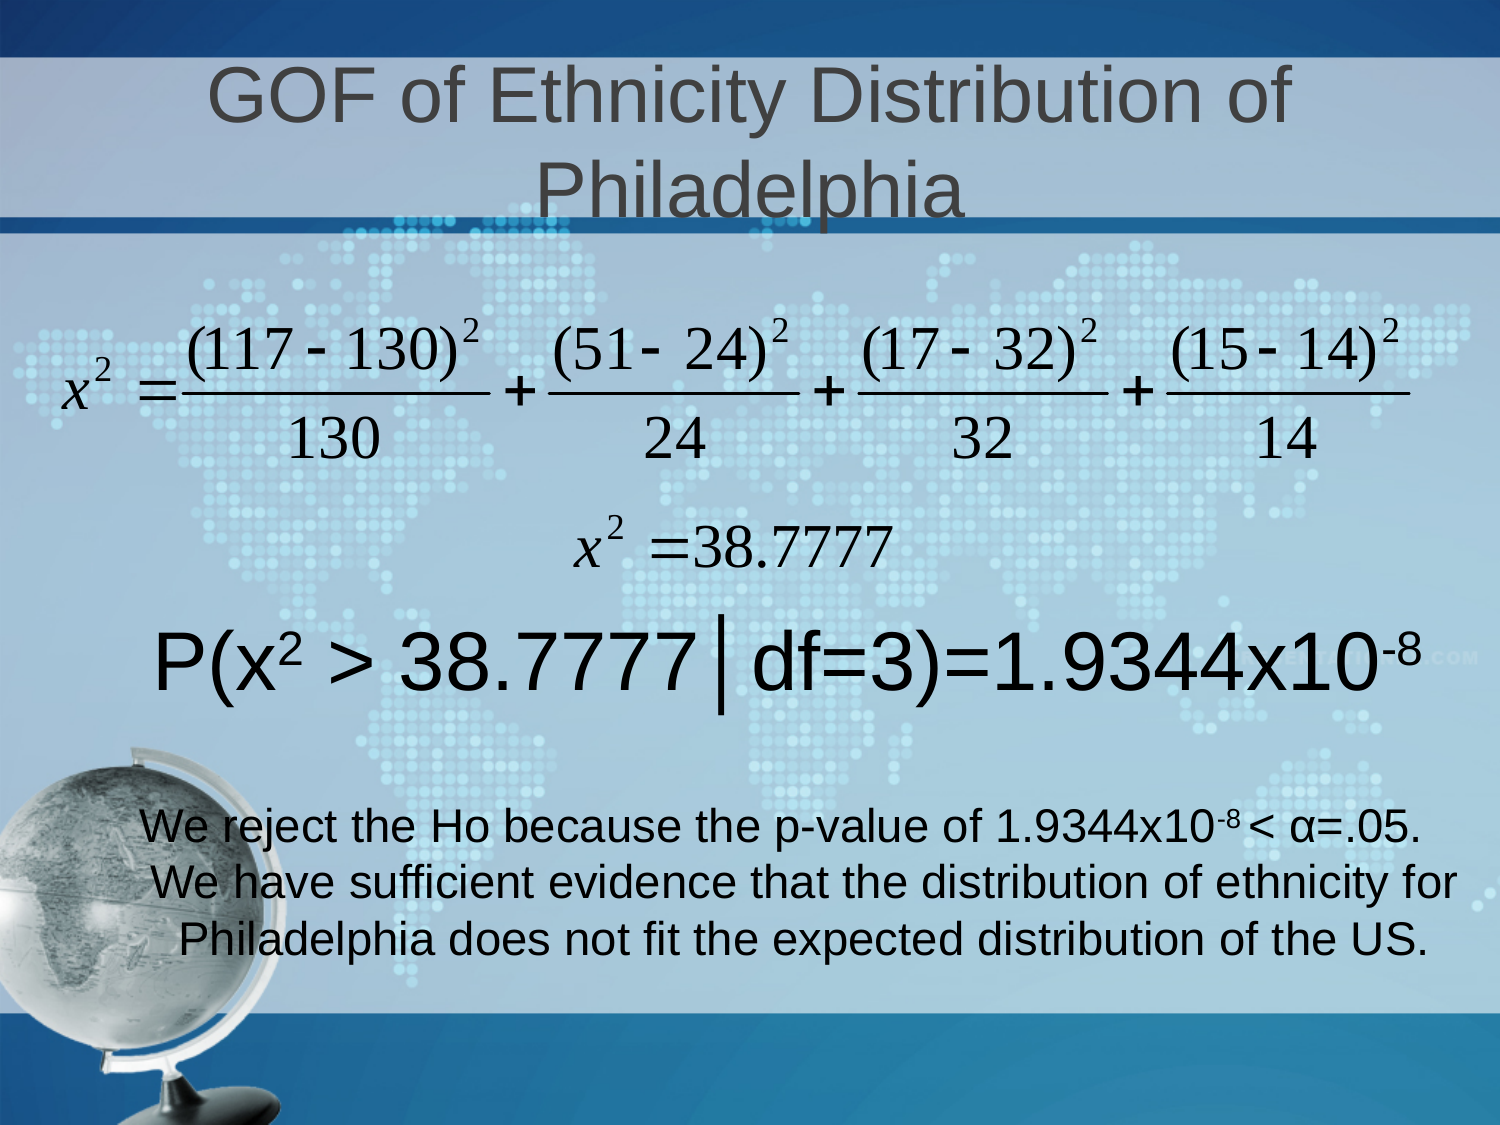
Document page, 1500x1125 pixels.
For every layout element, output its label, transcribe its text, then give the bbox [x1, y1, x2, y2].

text_box P(x2 > 38.7777│df=3)=1.9344x10-8 [137, 600, 1500, 715]
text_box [49, 299, 1421, 472]
picture [0, 0, 1500, 1125]
title GOF of Ethnicity Distribution of Philadelphia [74, 44, 1426, 233]
text_box We reject the Ho because the p-value of 1.9344x10-8 < α=.05. We have sufficient evidence that the distribution of ethnicity for Philadelphia does not fit the expected distribution of the US. [87, 787, 1475, 1030]
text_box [562, 499, 907, 584]
